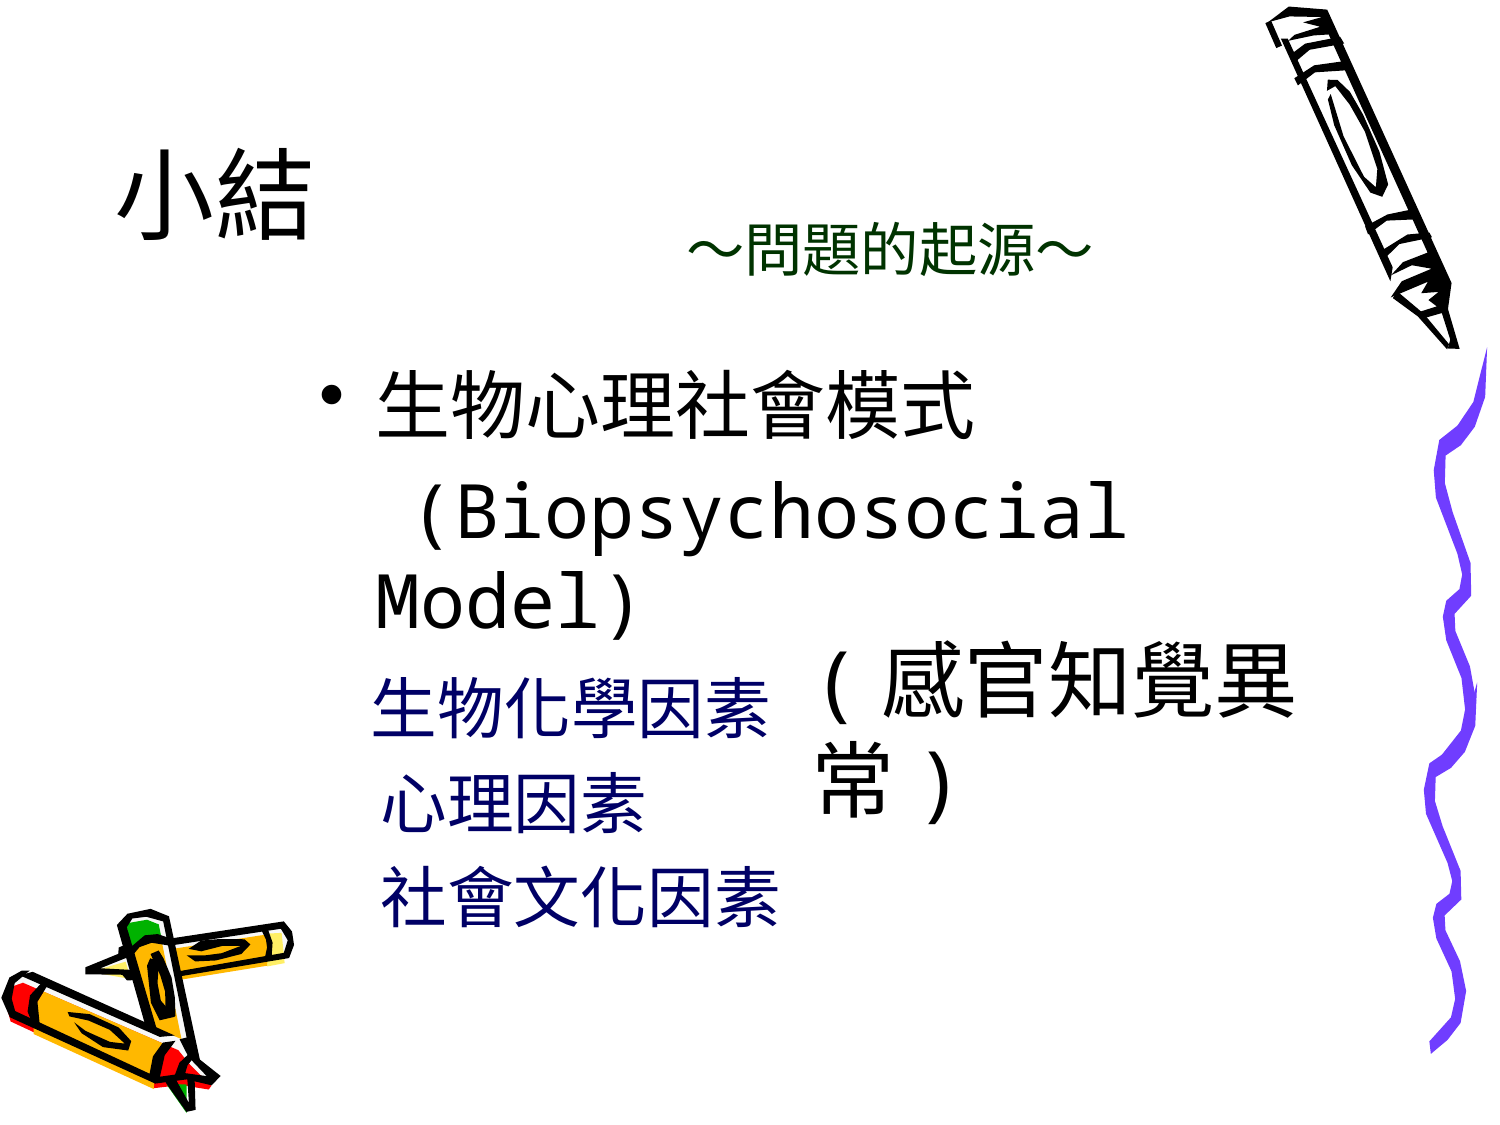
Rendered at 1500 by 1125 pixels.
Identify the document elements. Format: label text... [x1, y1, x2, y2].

text_box 小結 [100, 125, 561, 261]
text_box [222, 163, 1500, 1027]
